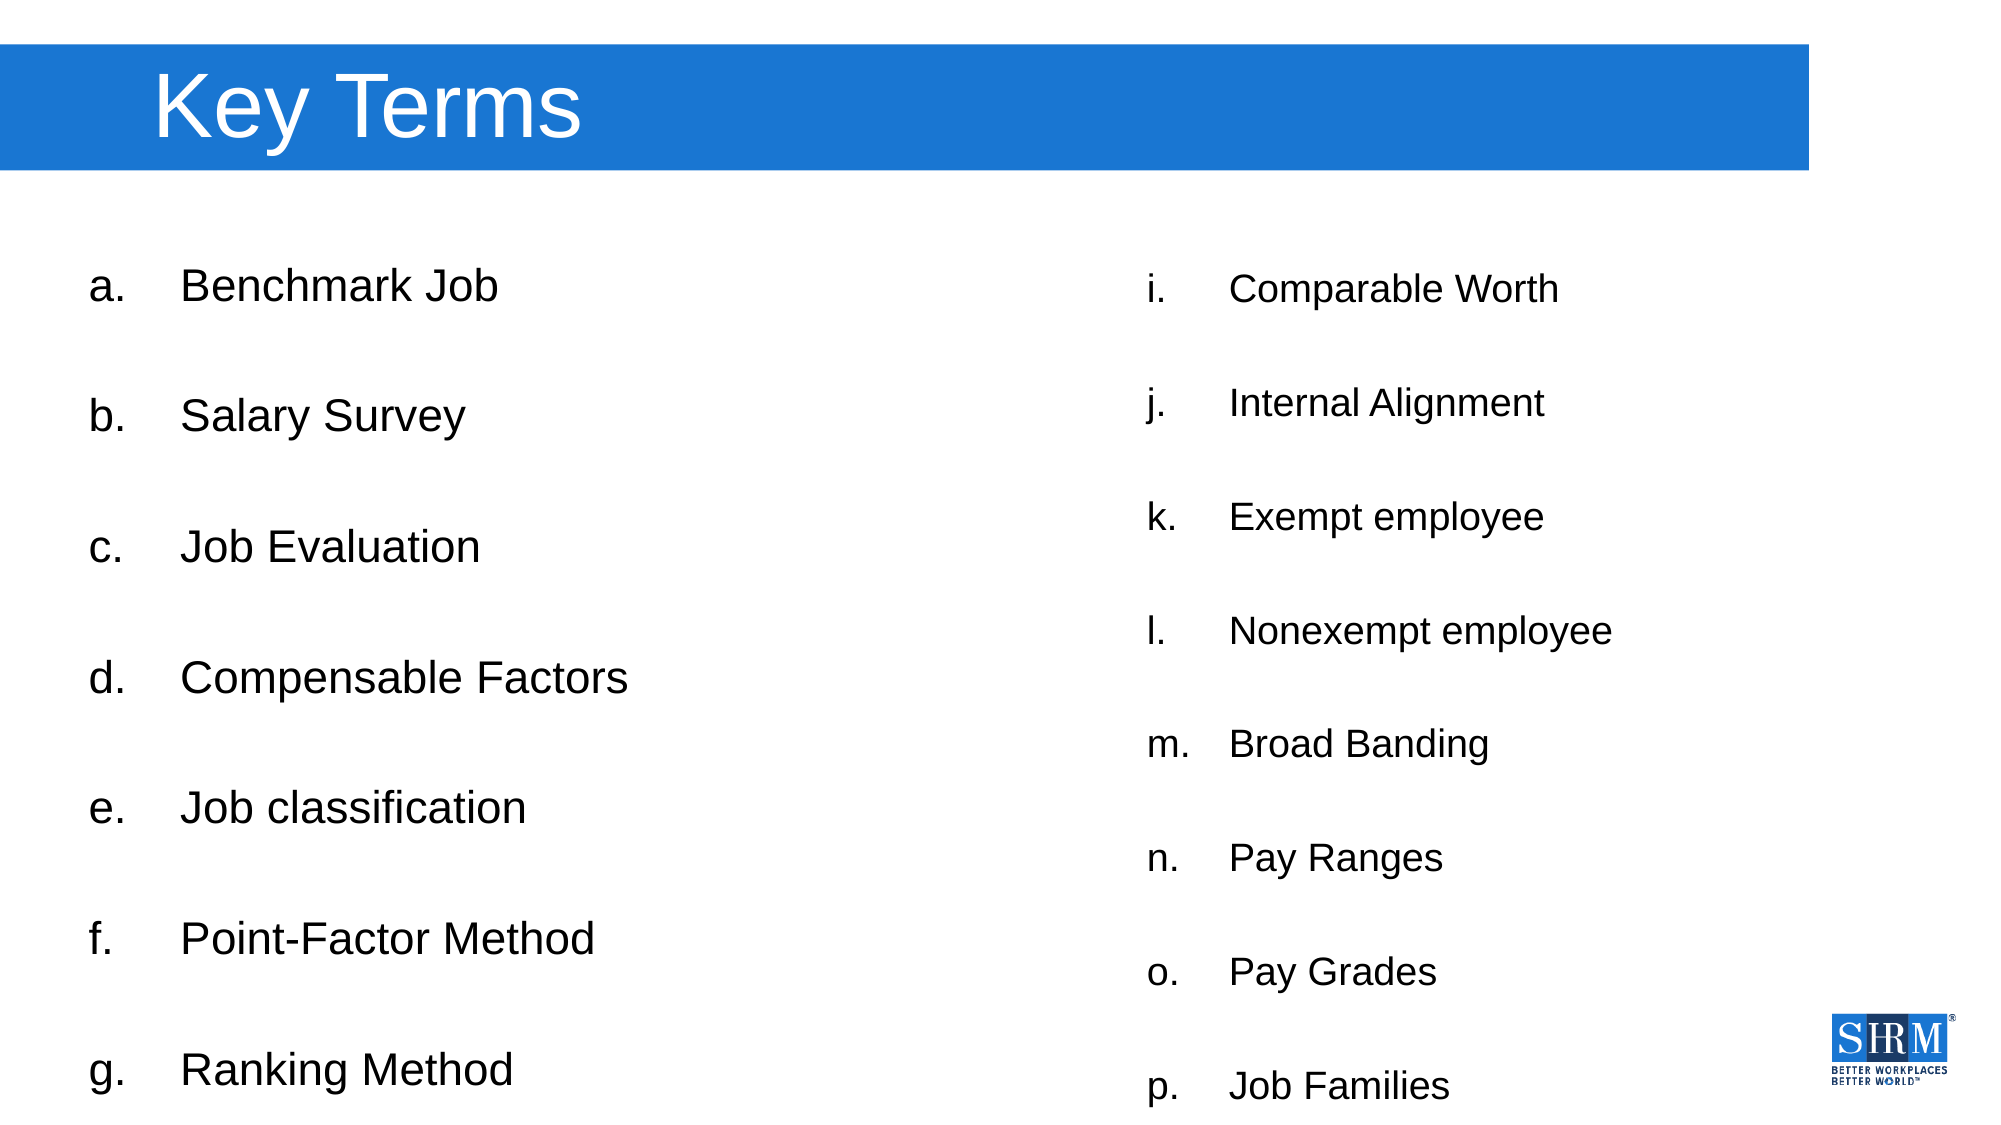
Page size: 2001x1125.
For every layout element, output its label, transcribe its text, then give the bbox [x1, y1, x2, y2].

title Key Terms [137, 44, 1863, 171]
list Comparable Worth Internal Alignment Exempt employee Nonexempt employee Broad Banding Pay Ranges Pay Grades Job Families [1131, 199, 1982, 1125]
list Benchmark Job Salary Survey Job Evaluation Compensable Factors Job classification Point-Factor Method Ranking Method Classification Method [73, 253, 868, 1125]
